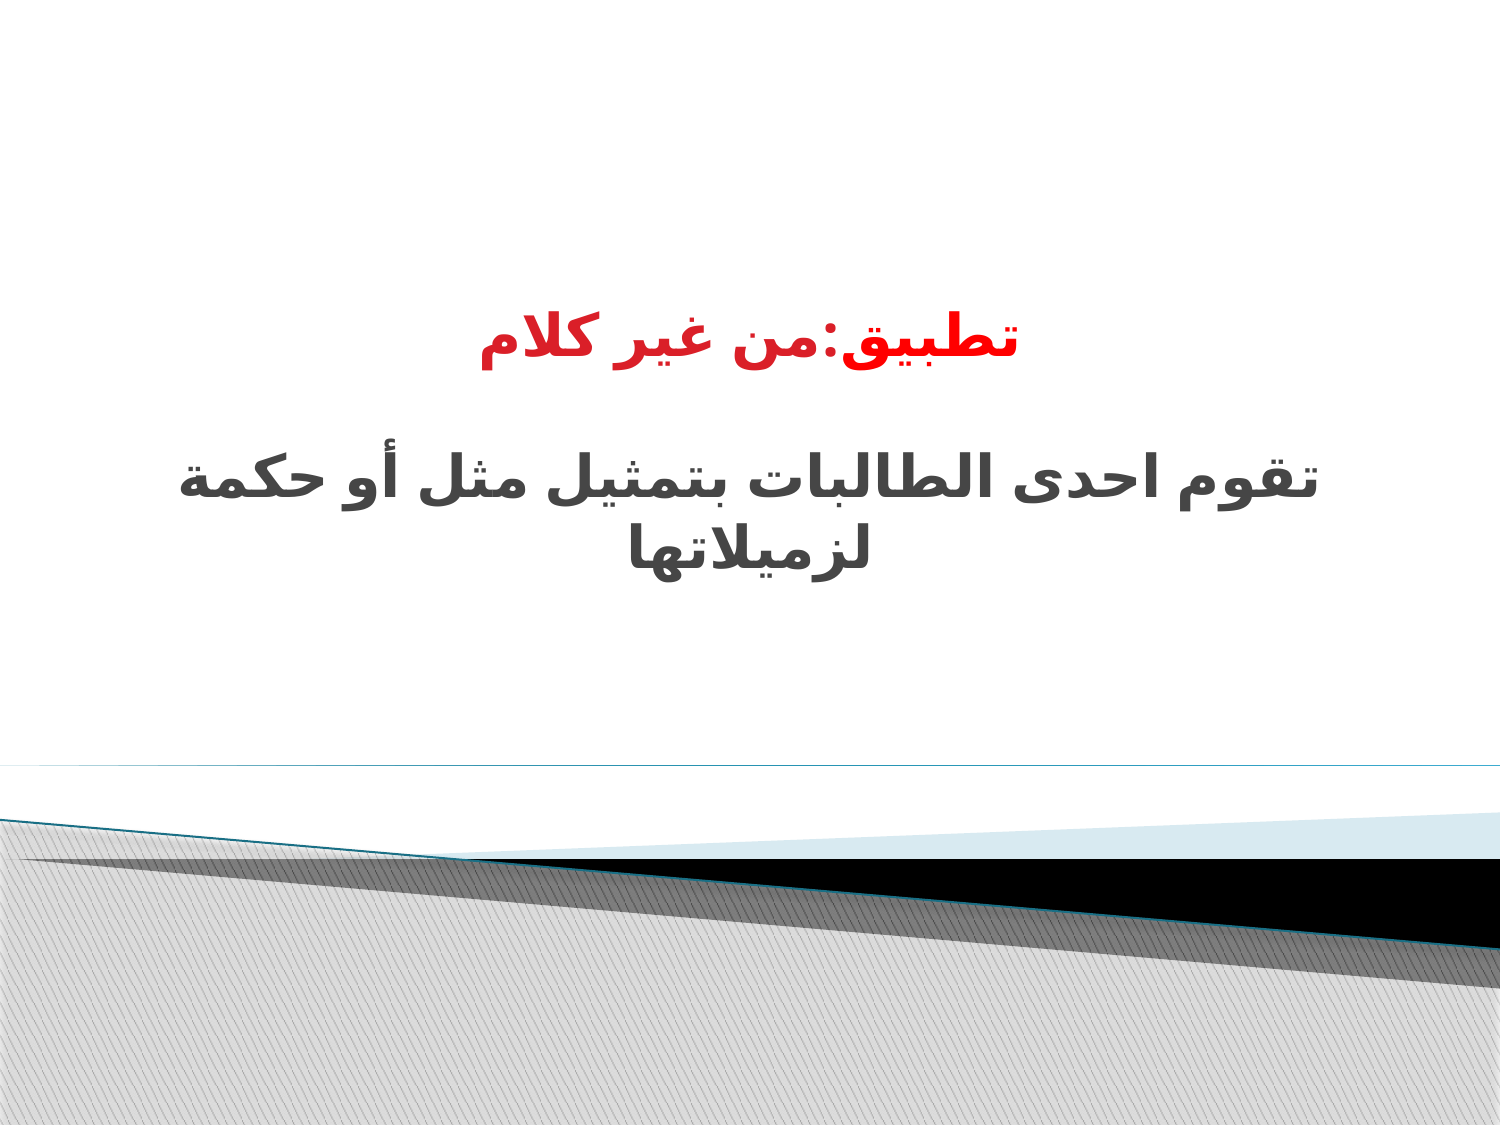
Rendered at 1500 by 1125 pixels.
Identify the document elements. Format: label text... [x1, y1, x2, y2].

title تطبيق:من غير كلام تقوم احدى الطالبات بتمثيل مثل أو حكمة لزميلاتها [112, 287, 1388, 588]
picture [5, 859, 1500, 989]
